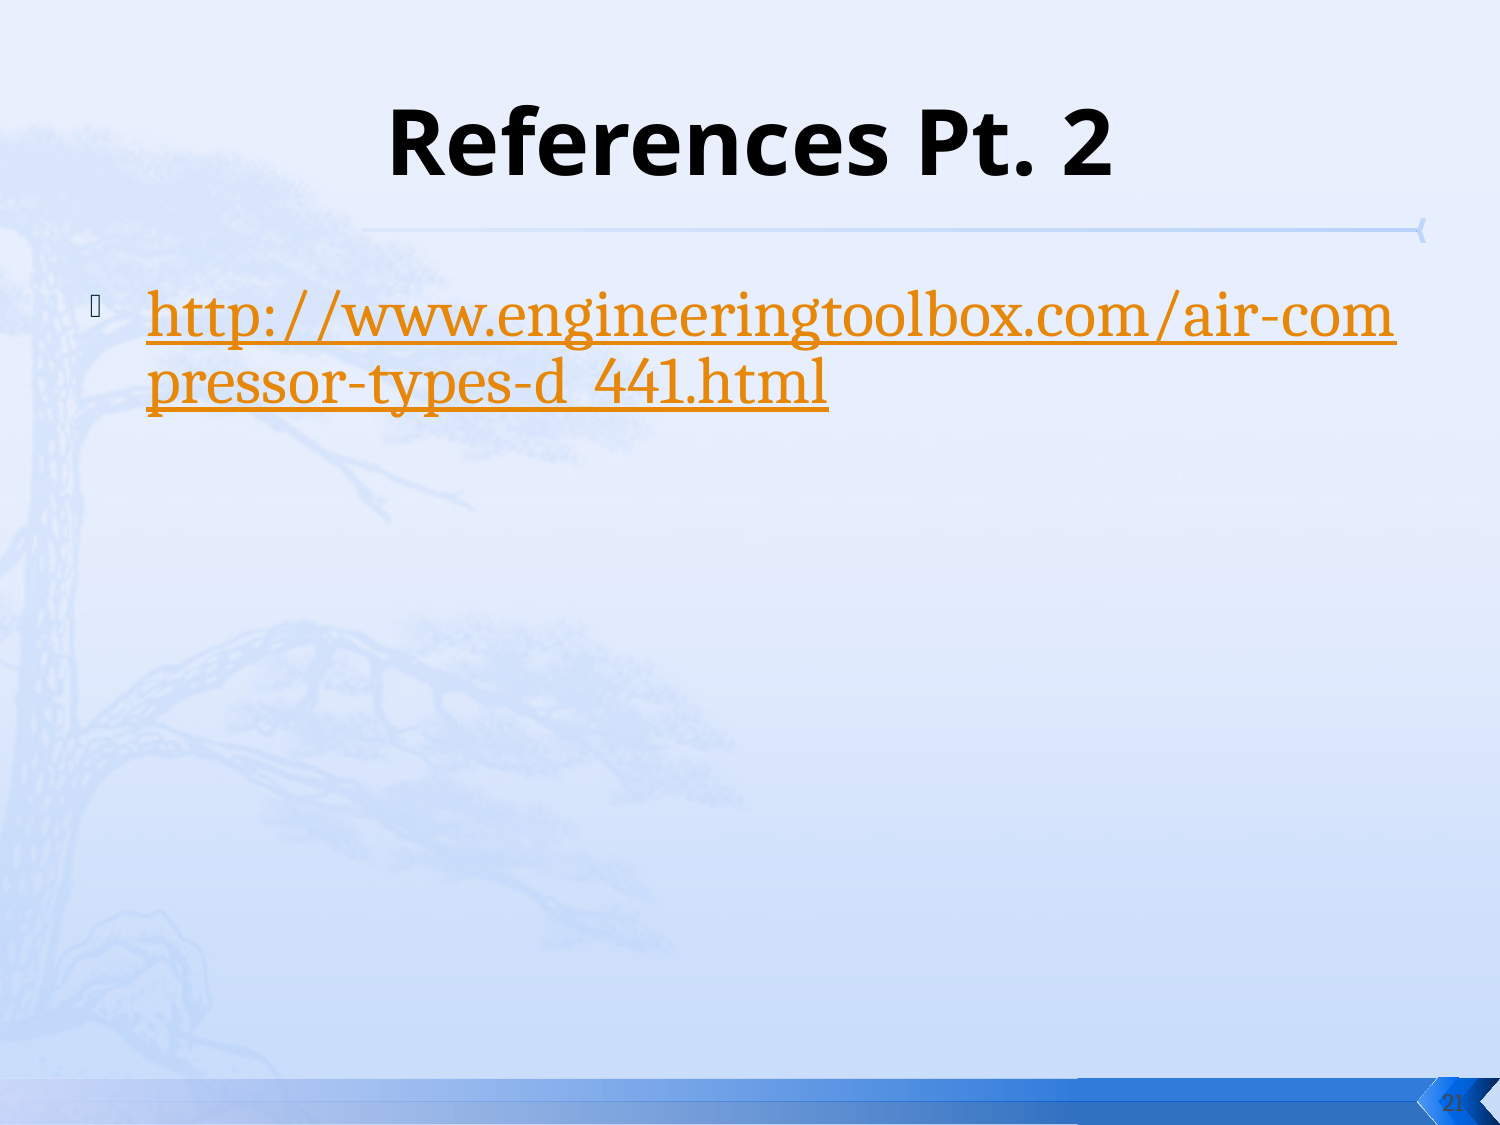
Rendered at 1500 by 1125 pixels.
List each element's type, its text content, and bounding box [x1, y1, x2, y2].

title References Pt. 2 [75, 45, 1425, 233]
slide_number 21 [1406, 1077, 1500, 1125]
list http://www.engineeringtoolbox.com/air-compressor-types-d_441.html [75, 262, 1425, 1005]
